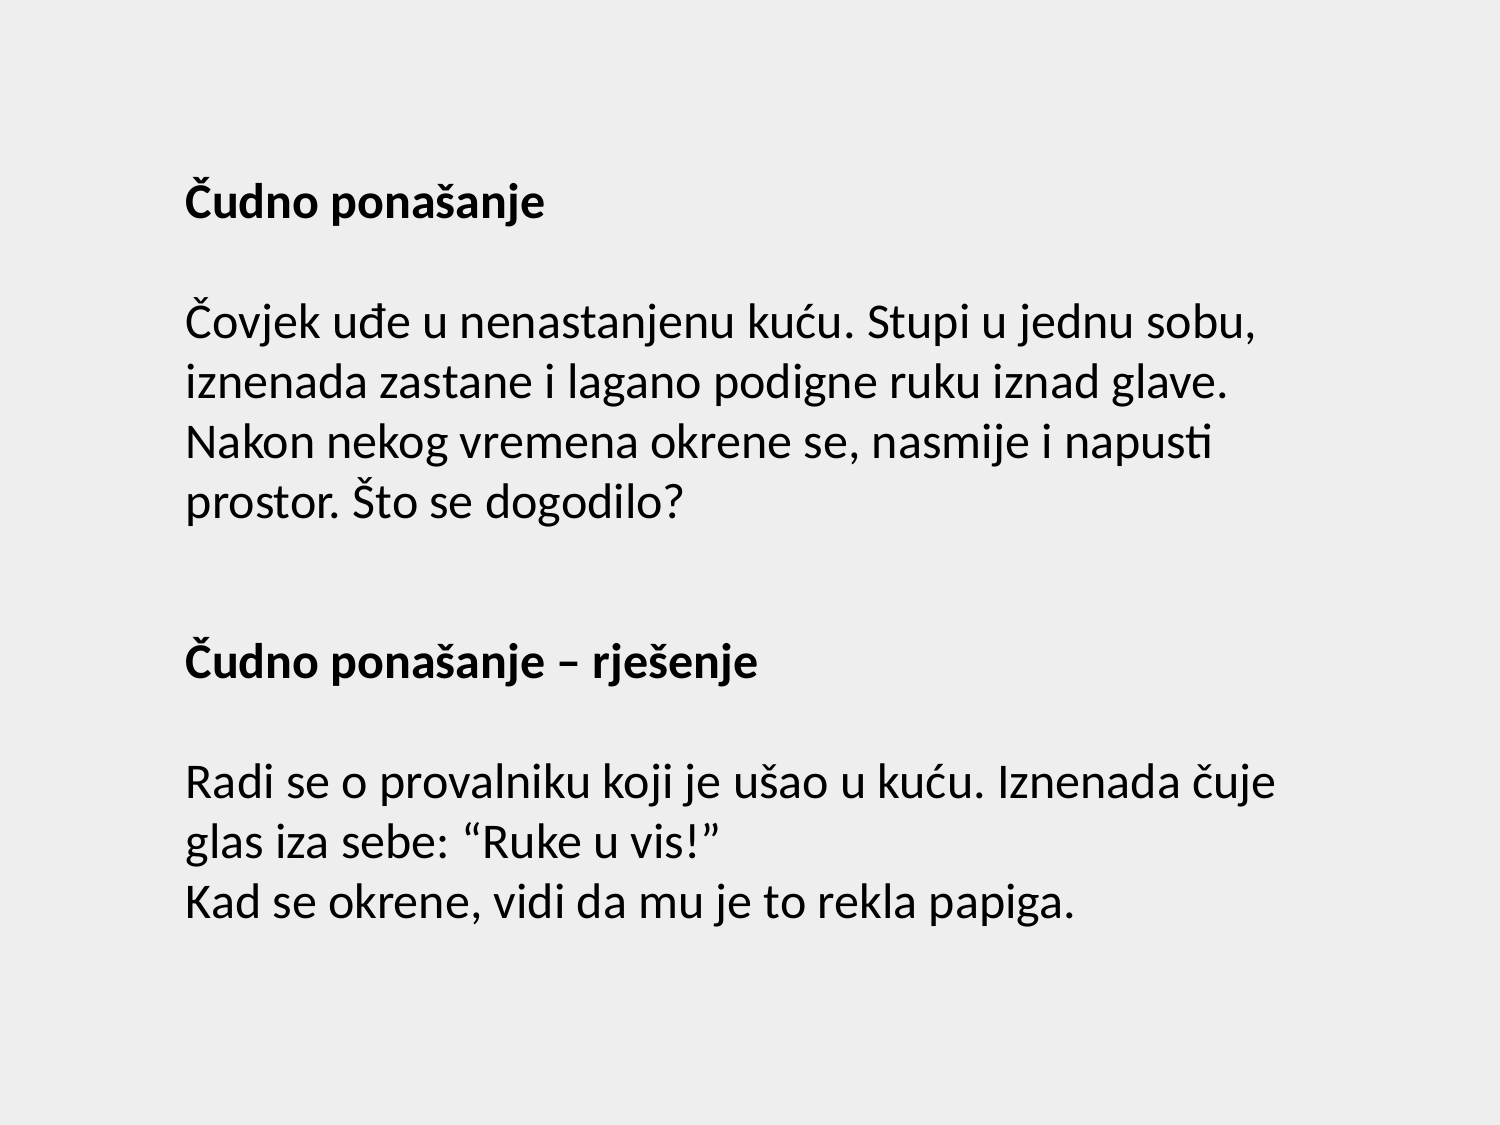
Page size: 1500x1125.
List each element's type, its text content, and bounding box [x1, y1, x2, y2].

text_box Čudno ponašanje – rješenje Radi se o provalniku koji je ušao u kuću. Iznenada čuje glas iza sebe: “Ruke u vis!” Kad se okrene, vidi da mu je to rekla papiga. [171, 621, 1329, 937]
text_box Čudno ponašanje Čovjek uđe u nenastanjenu kuću. Stupi u jednu sobu, iznenada zastane i lagano podigne ruku iznad glave. Nakon nekog vremena okrene se, nasmije i napusti prostor. Što se dogodilo? [171, 160, 1341, 596]
